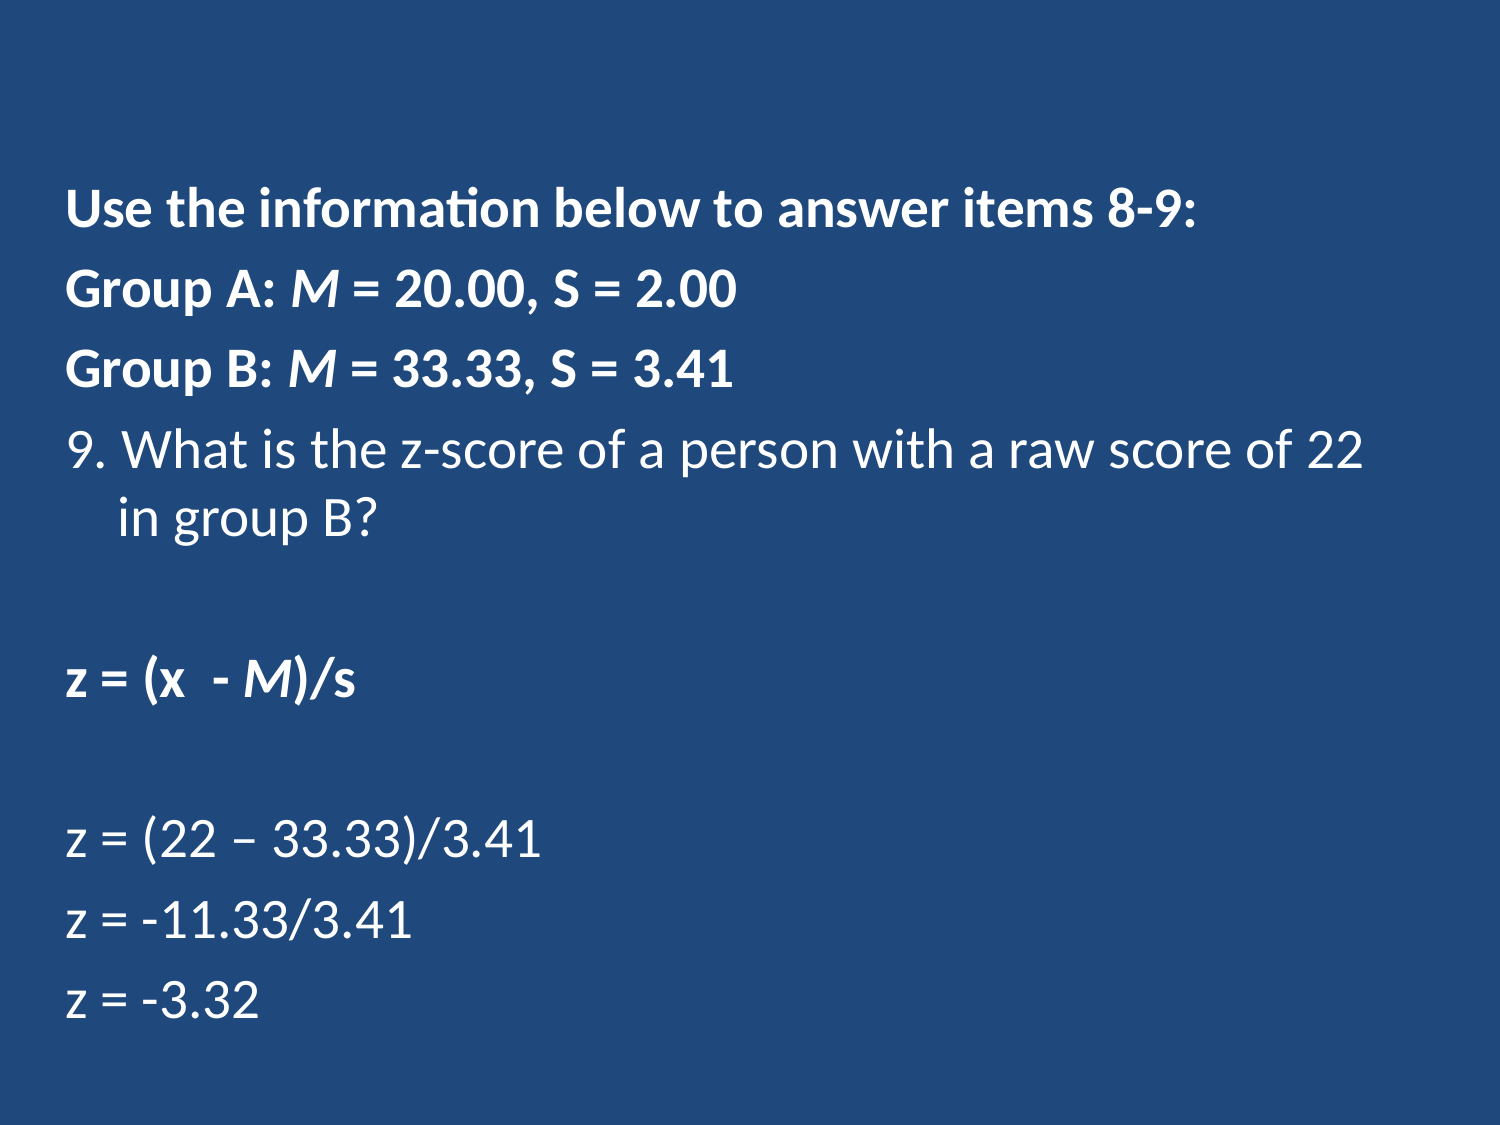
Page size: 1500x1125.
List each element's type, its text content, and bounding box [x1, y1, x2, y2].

list Use the information below to answer items 8-9: Group A: M = 20.00, S = 2.00 Group B: M = 33.33, S = 3.41 9. What is the z-score of a person with a raw score of 22 in group B? z = (x - M)/s z = (22 – 33.33)/3.41 z = -11.33/3.41 z = -3.32 [50, 162, 1425, 1038]
